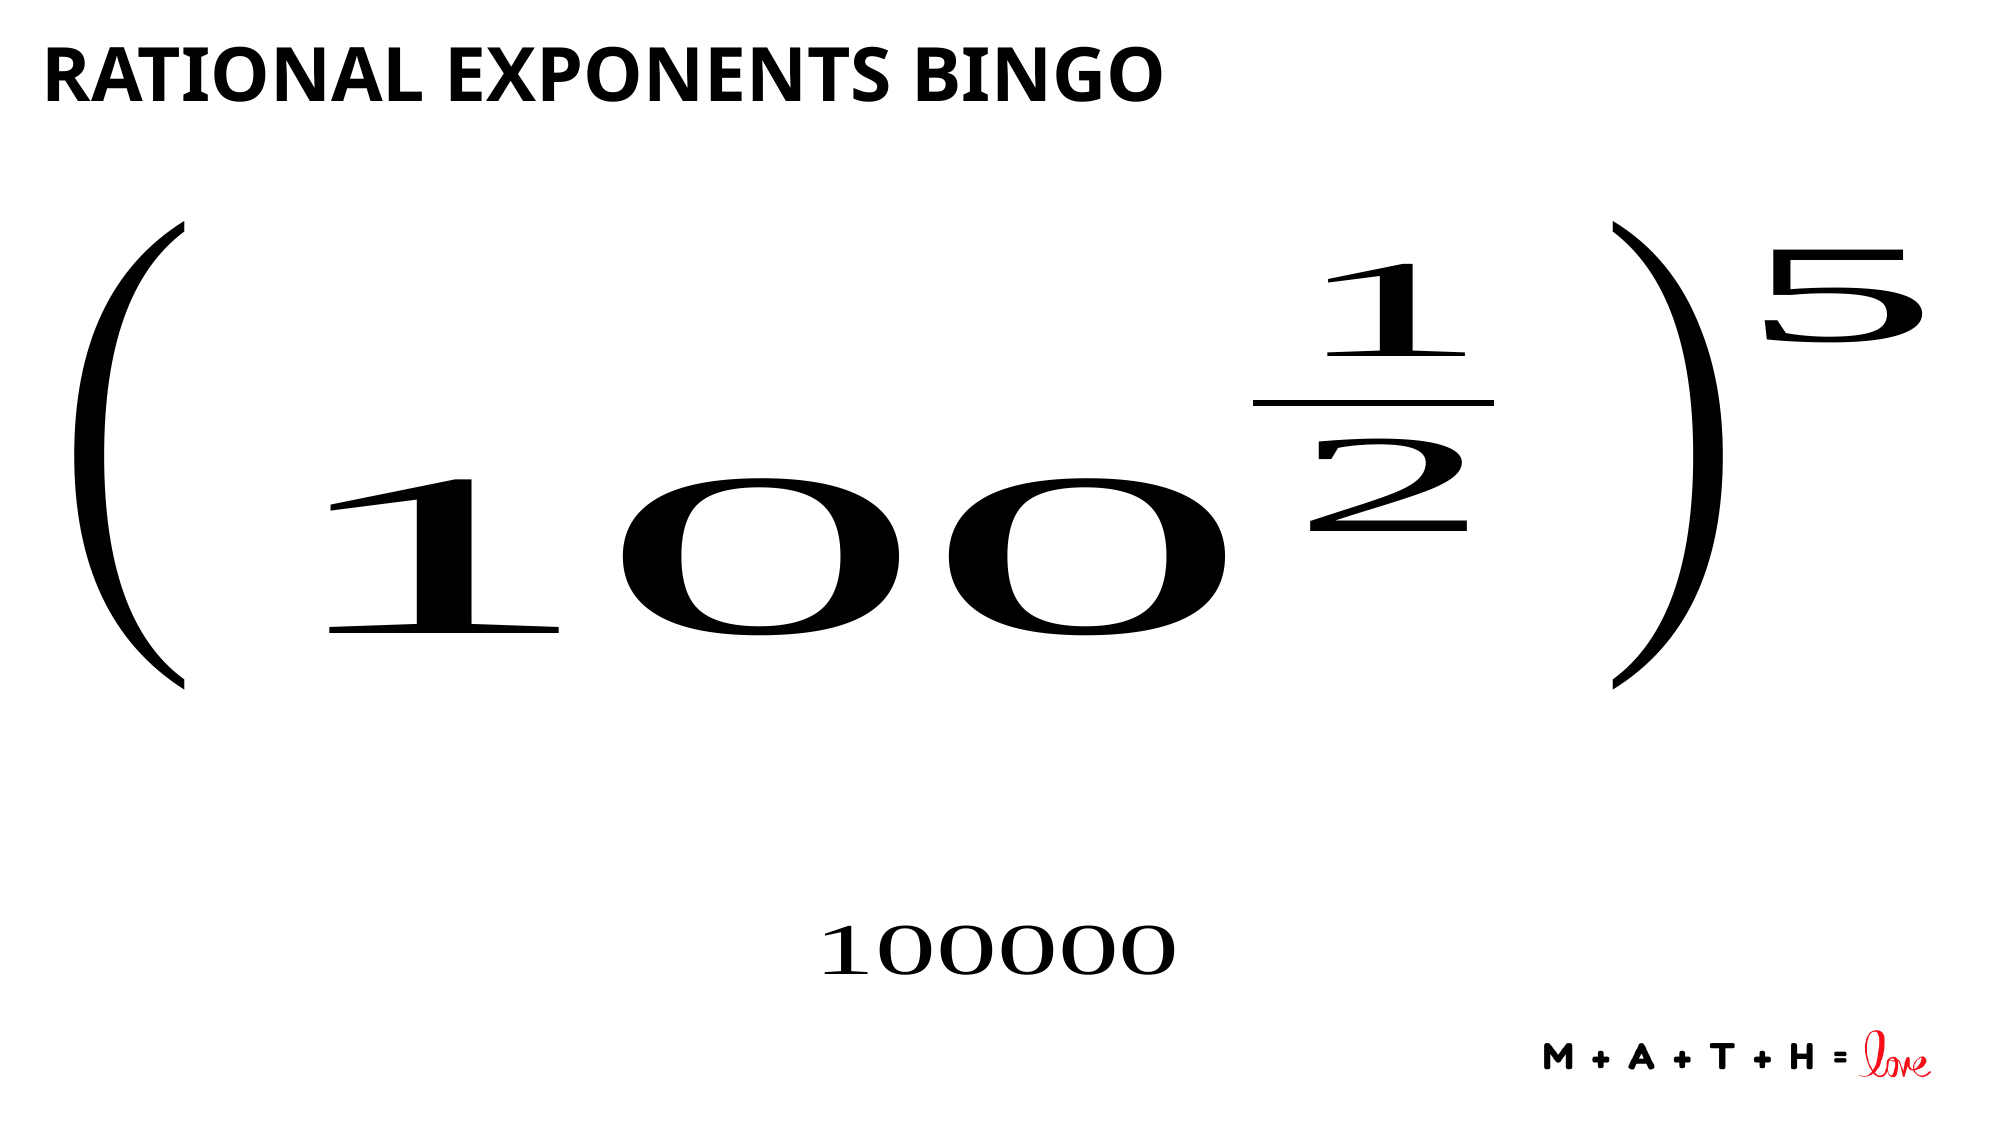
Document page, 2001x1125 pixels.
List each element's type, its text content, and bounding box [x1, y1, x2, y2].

picture [1528, 1026, 1941, 1082]
text_box RATIONAL EXPONENTS BINGO [27, 18, 1323, 124]
